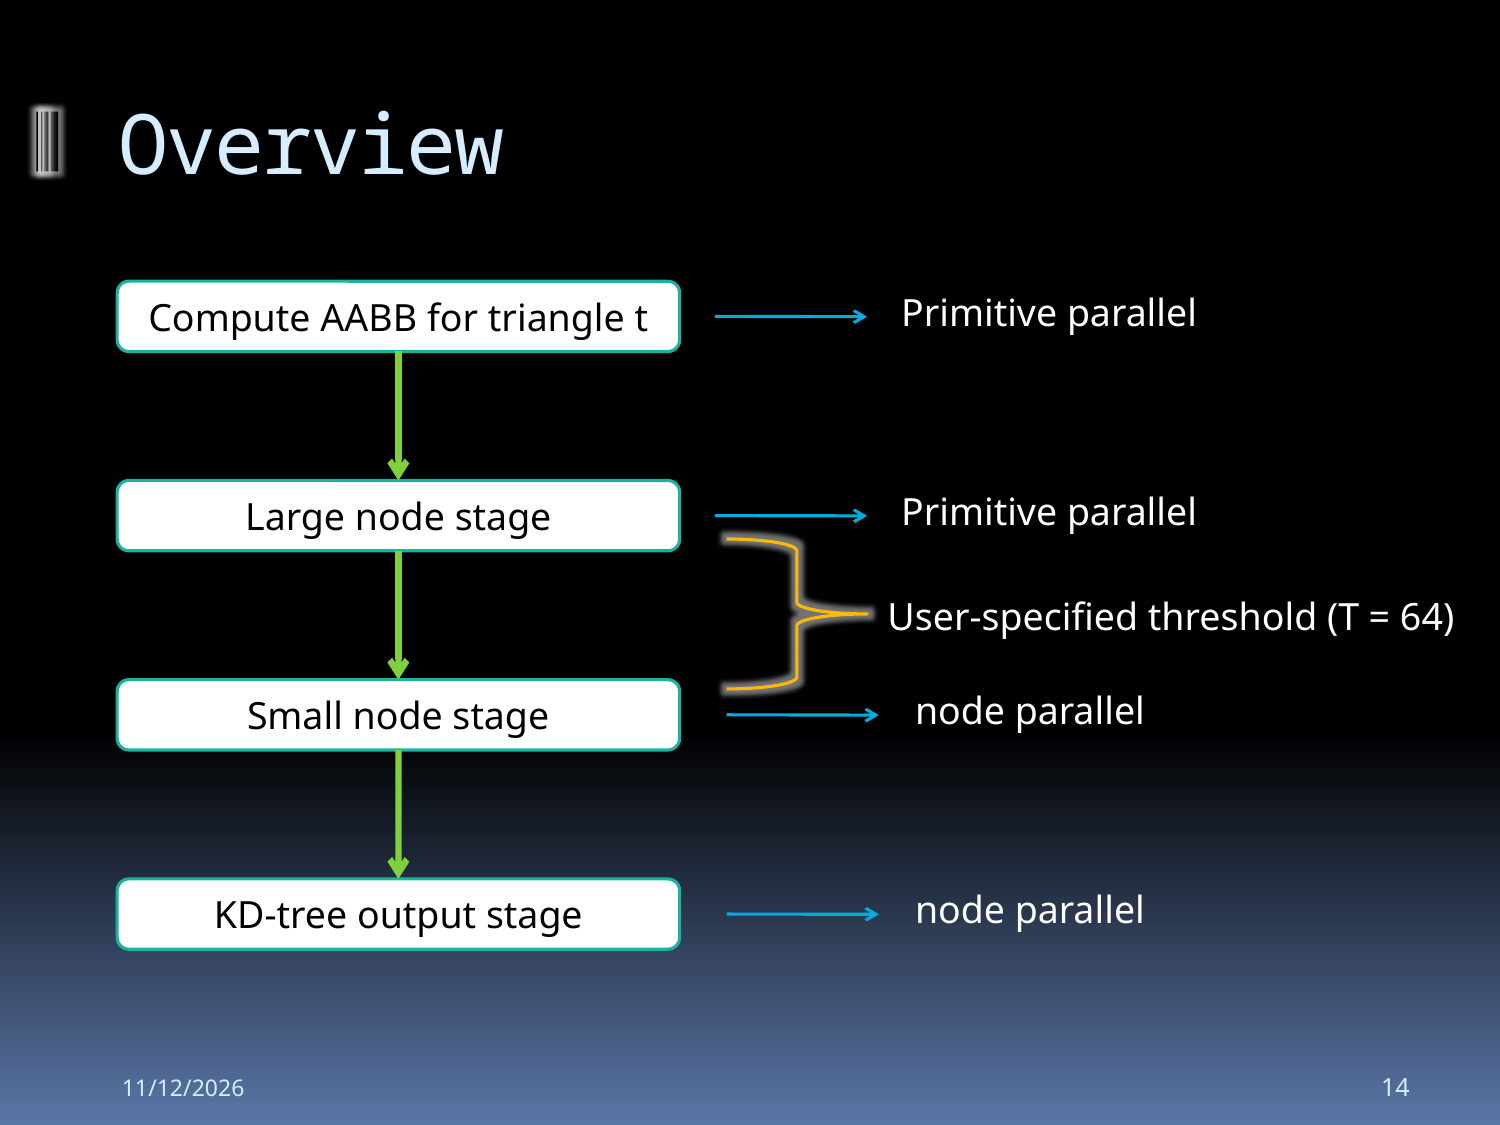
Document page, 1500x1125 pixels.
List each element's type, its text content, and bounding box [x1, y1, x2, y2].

text_box node parallel [900, 878, 1161, 939]
slide_number 14 [1366, 1052, 1442, 1113]
text_box Primitive parallel [886, 281, 1213, 341]
text_box KD-tree output stage [115, 877, 682, 951]
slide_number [107, 1052, 457, 1113]
text_box Large node stage [115, 478, 682, 553]
text_box User-specified threshold (T = 64) [872, 585, 1470, 646]
title Overview [103, 83, 1379, 234]
text_box [726, 537, 869, 691]
text_box Small node stage [115, 678, 682, 752]
text_box Compute AABB for triangle t [115, 279, 682, 354]
text_box node parallel [900, 679, 1161, 740]
text_box Primitive parallel [886, 480, 1213, 541]
